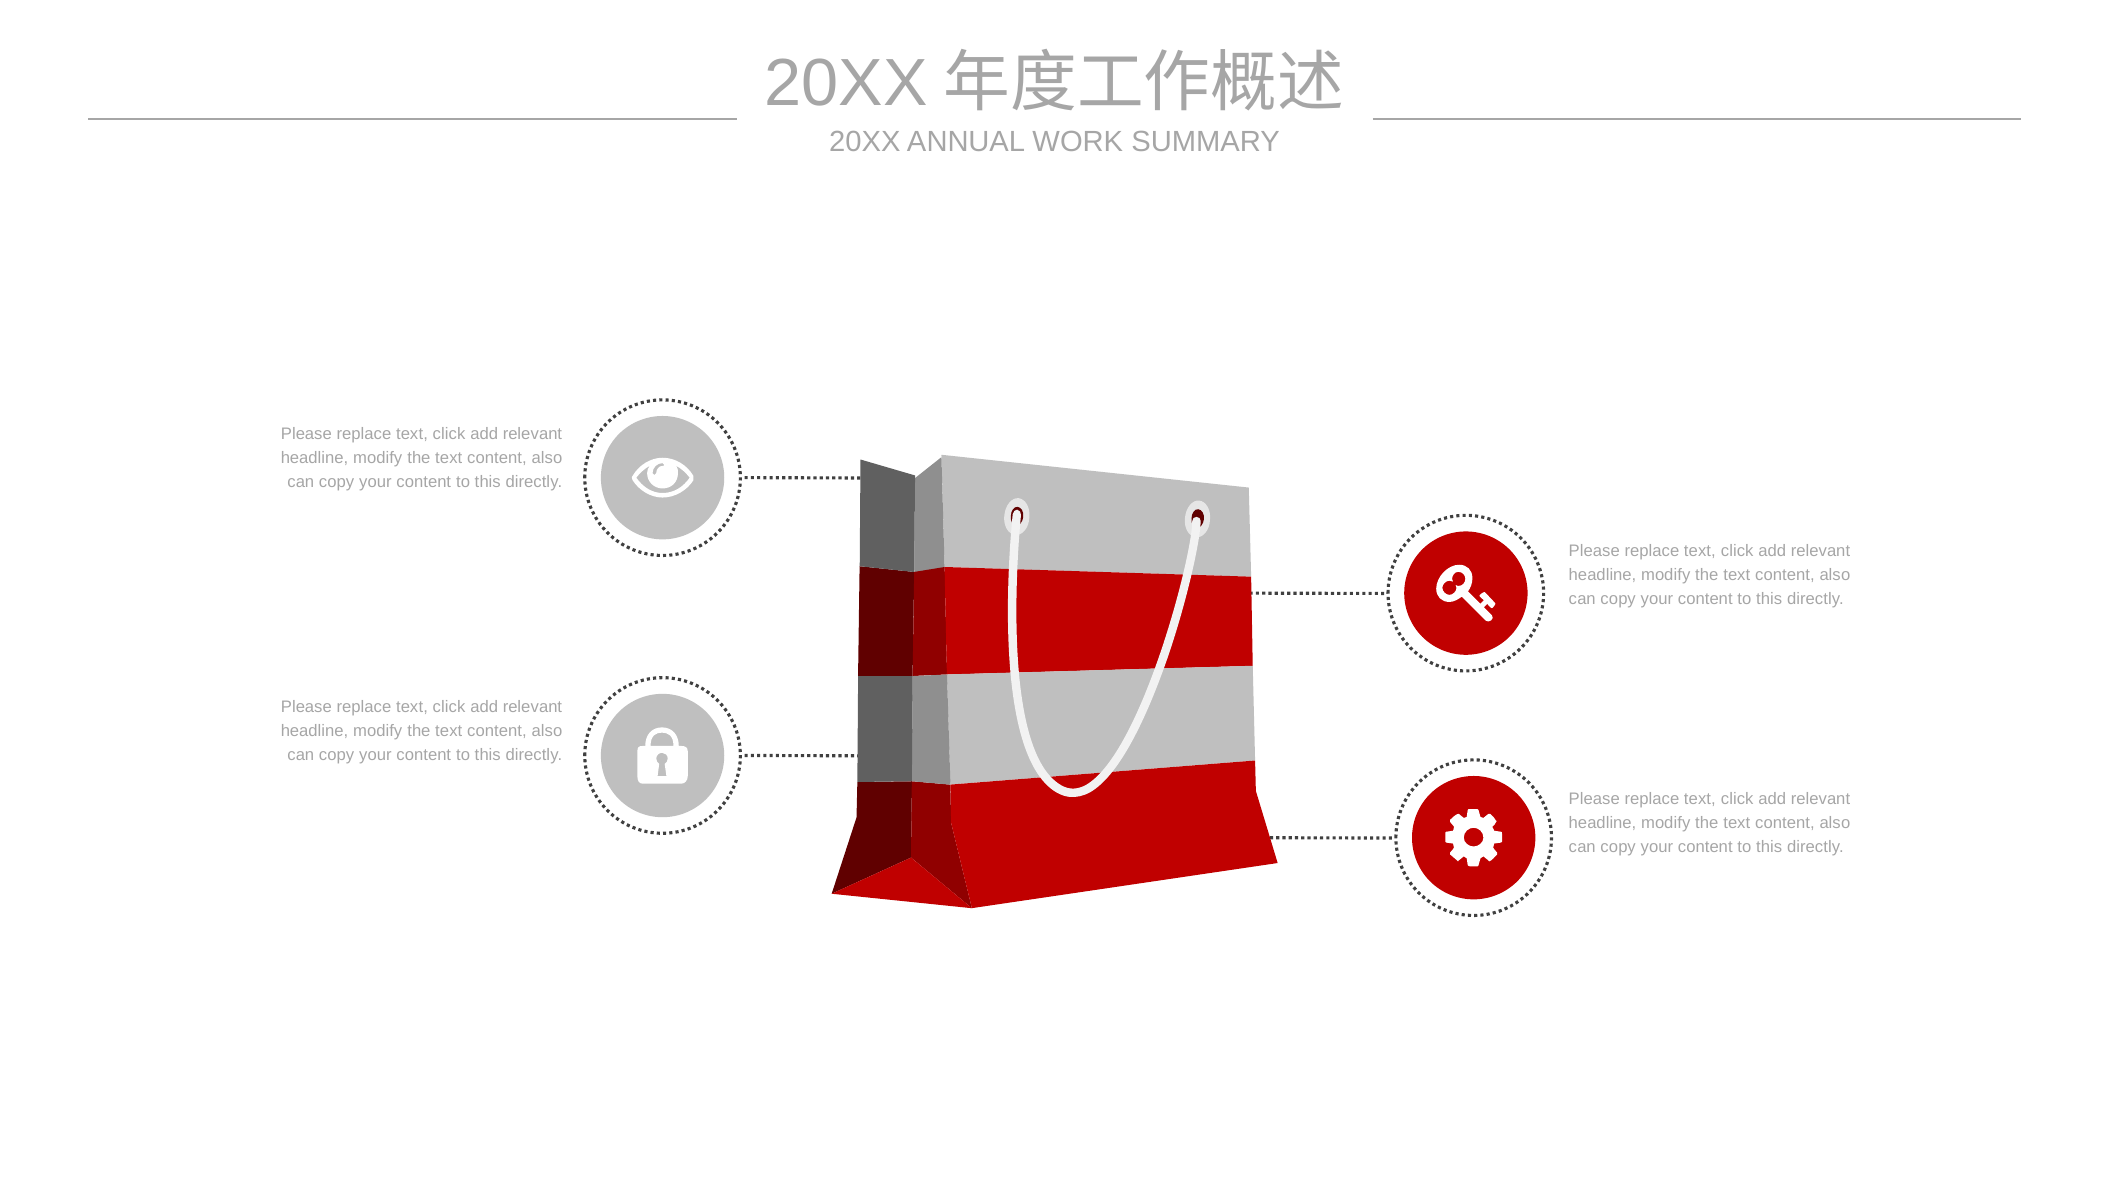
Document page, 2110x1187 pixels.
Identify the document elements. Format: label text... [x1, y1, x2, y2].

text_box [584, 399, 741, 556]
text_box Please replace text, click add relevant headline, modify the text content, also can copy your content to this directly. [271, 692, 563, 764]
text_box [584, 677, 741, 834]
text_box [831, 454, 1278, 909]
text_box 20XX ANNUAL WORK SUMMARY [824, 122, 1285, 158]
text_box Please replace text, click add relevant headline, modify the text content, also can copy your content to this directly. [1568, 535, 1860, 608]
text_box Please replace text, click add relevant headline, modify the text content, also can copy your content to this directly. [271, 419, 563, 491]
text_box 20XX年度工作概述 [730, 38, 1379, 119]
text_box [1395, 759, 1552, 916]
text_box Please replace text, click add relevant headline, modify the text content, also can copy your content to this directly. [1568, 784, 1860, 856]
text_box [1387, 515, 1544, 671]
